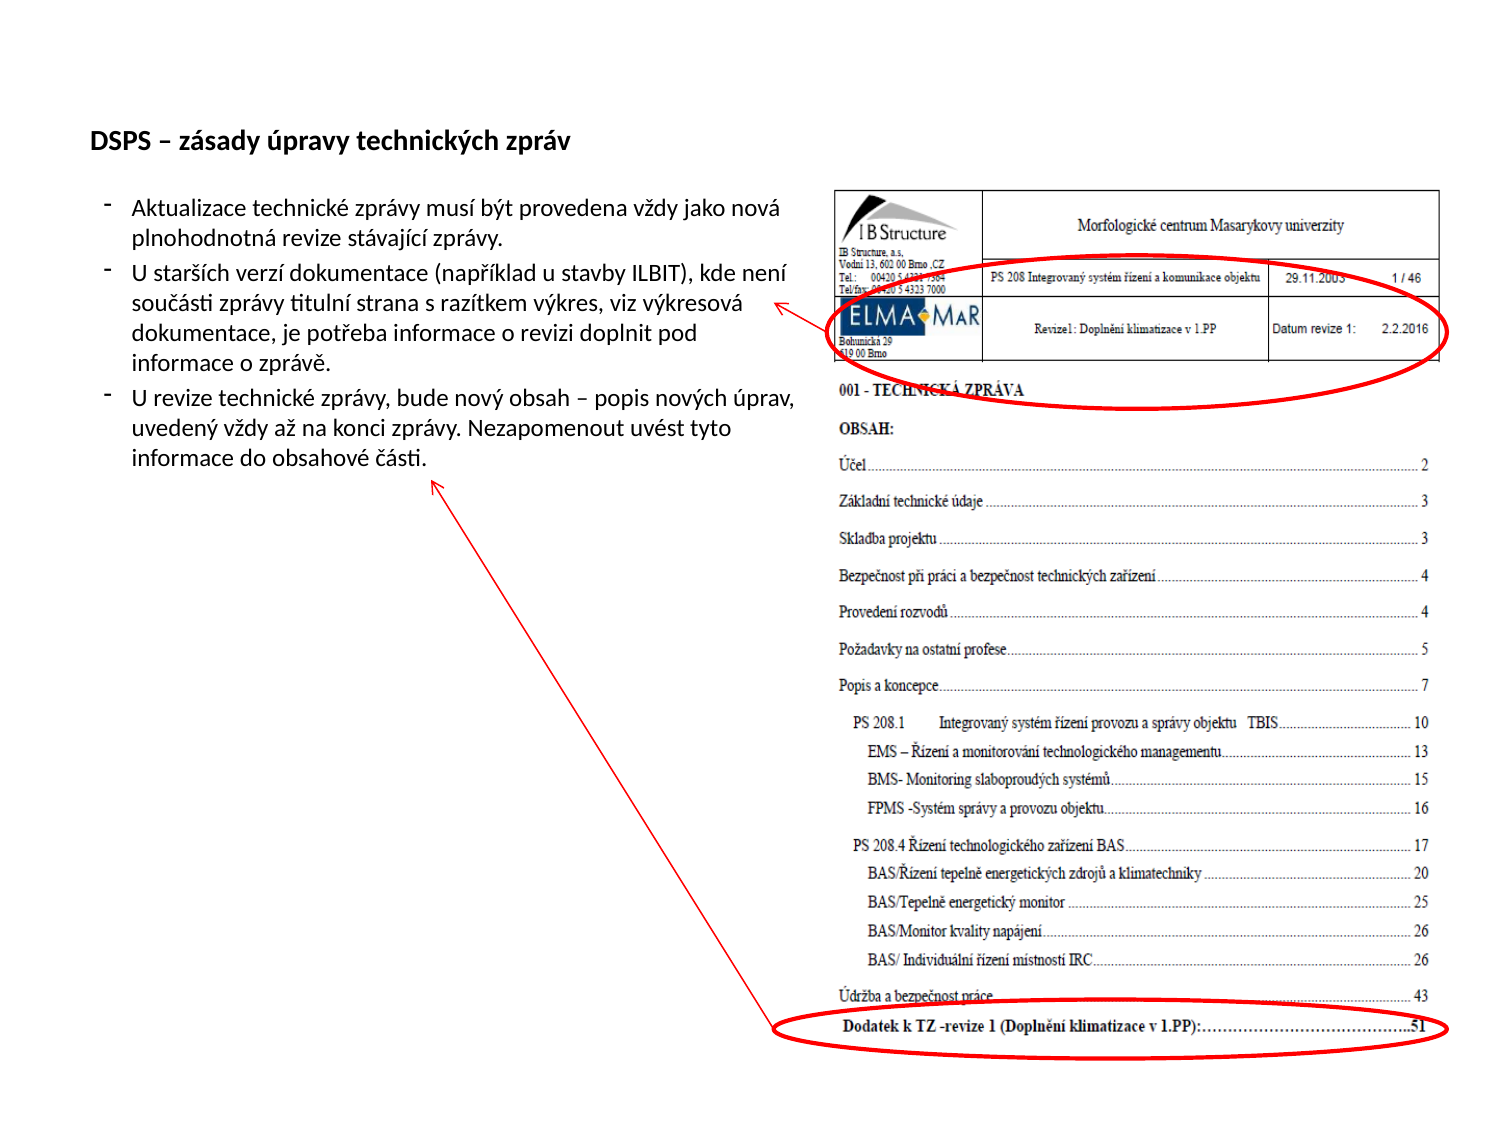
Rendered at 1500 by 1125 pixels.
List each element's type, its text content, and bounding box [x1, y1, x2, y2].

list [828, 184, 1448, 1046]
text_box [773, 302, 827, 333]
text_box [430, 479, 774, 1030]
list Aktualizace technické zprávy musí být provedena vždy jako nová plnohodnotná revize stávající zprávy. U starších verzí dokumentace (například u stavby ILBIT), kde není součásti zprávy titulní strana s razítkem výkres, viz výkresová dokumentace, je potřeba informace o revizi doplnit pod informace o zprávě. U revize technické zprávy, bude nový obsah – popis nových úprav, uvedený vždy až na konci zprávy. Nezapomenout uvést tyto informace do obsahové části. [88, 184, 821, 1047]
title DSPS – zásady úpravy technických zpráv [75, 45, 1425, 233]
text_box [775, 1011, 823, 1047]
text_box [897, 1054, 1324, 1061]
